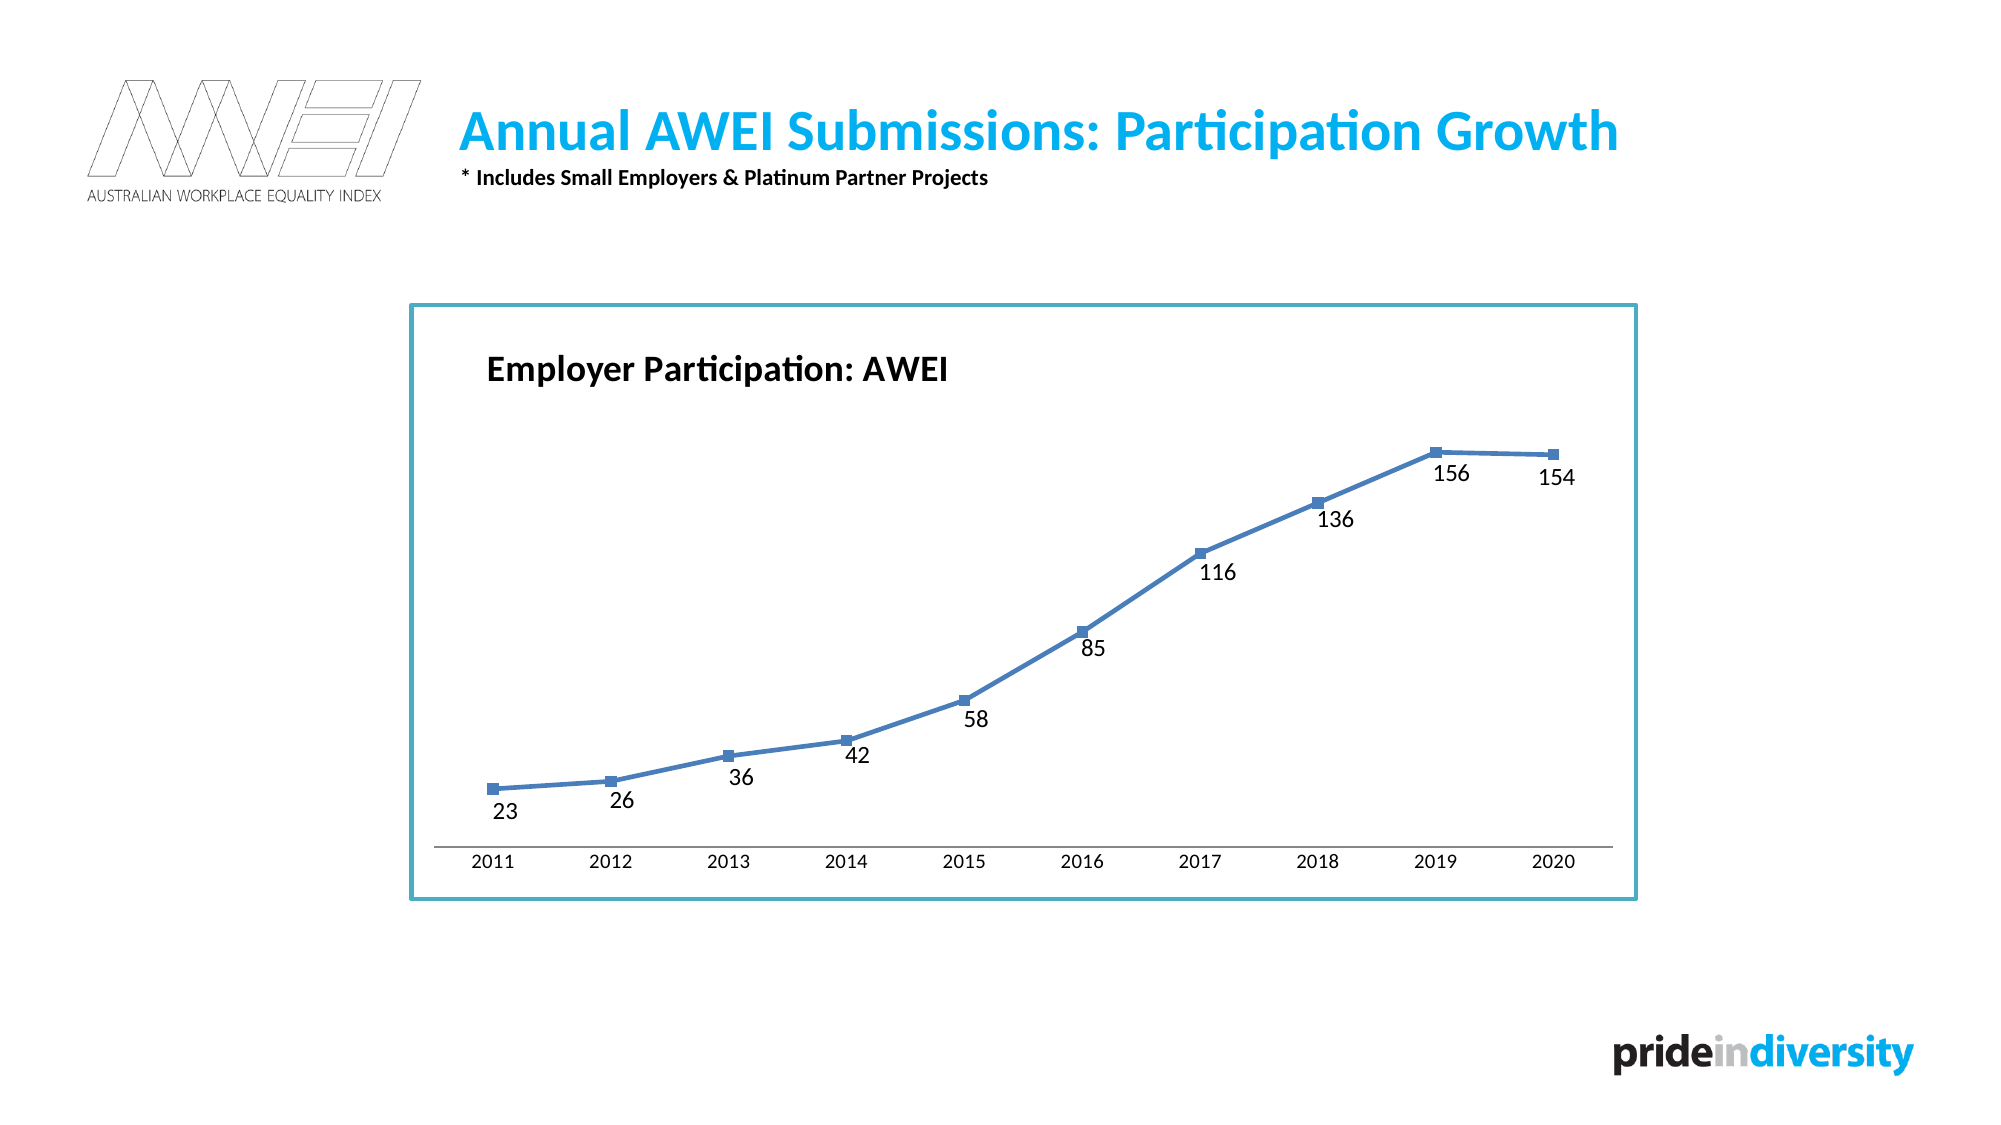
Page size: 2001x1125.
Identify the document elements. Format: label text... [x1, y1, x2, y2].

picture [1758, 1050, 1765, 1061]
picture [86, 78, 422, 204]
picture [1900, 1049, 1914, 1076]
picture [1614, 1034, 1914, 1076]
title Annual AWEI Submissions: Participation Growth * Includes Small Employers & Platinum Partner Projects [444, 47, 1914, 235]
chart [409, 302, 1638, 902]
